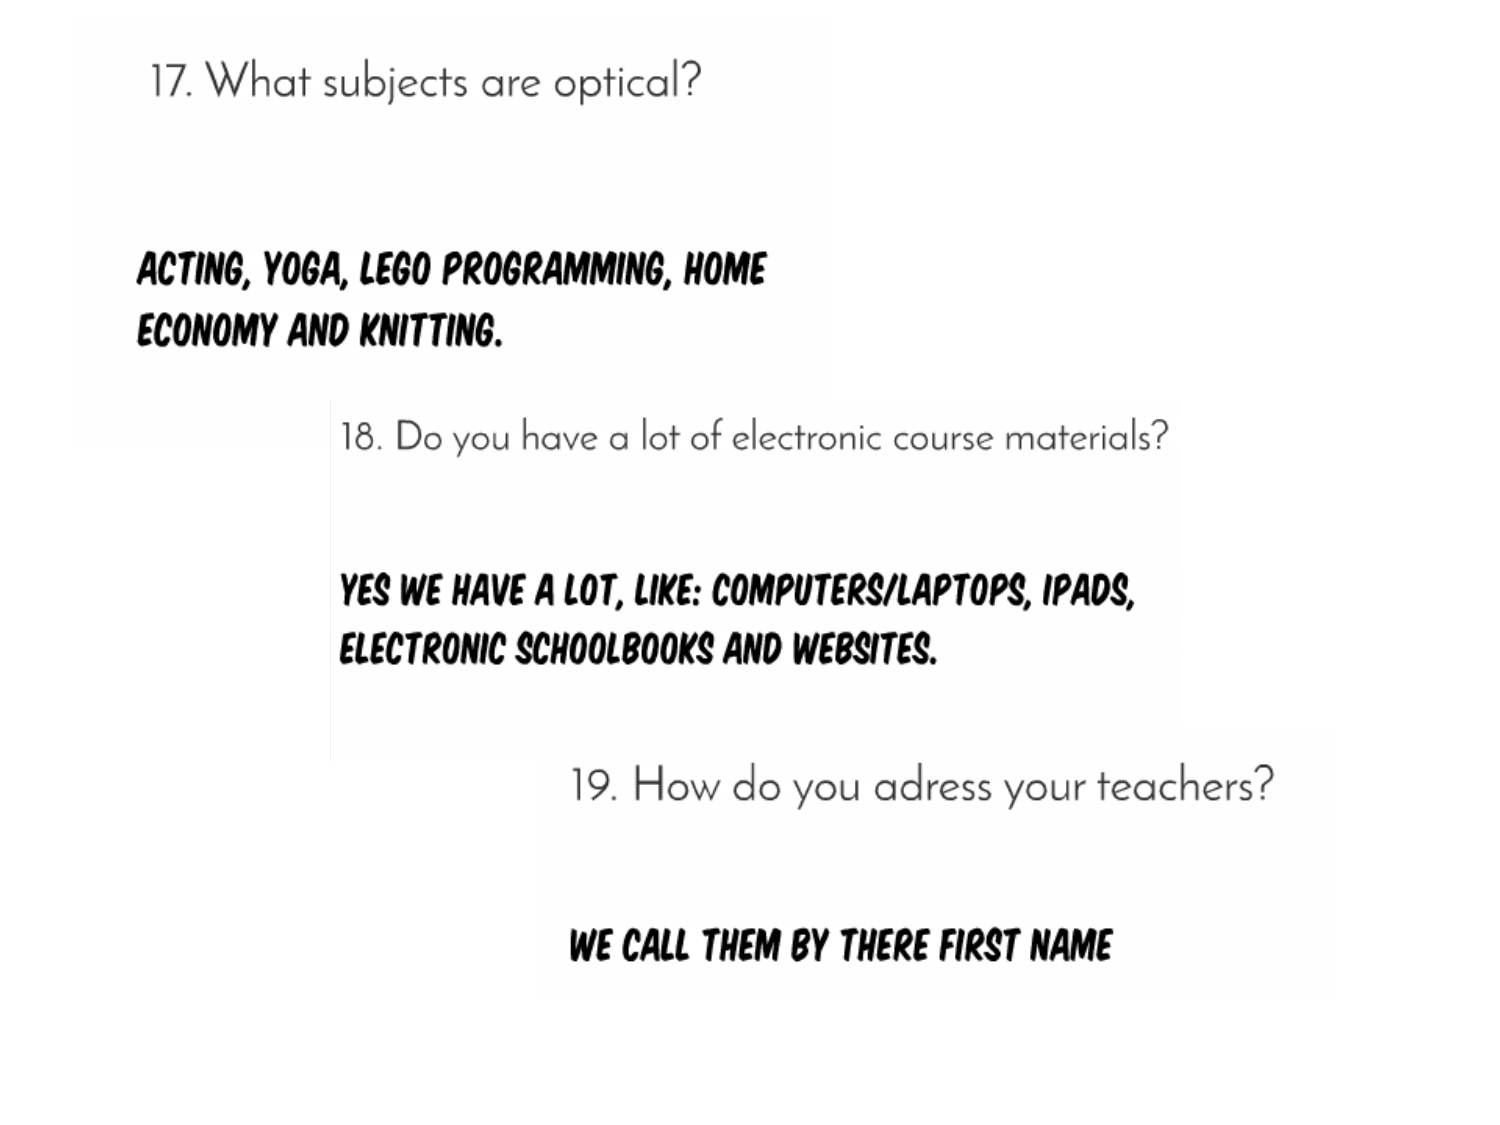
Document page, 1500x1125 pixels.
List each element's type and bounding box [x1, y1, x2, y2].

picture [72, 18, 1334, 1002]
